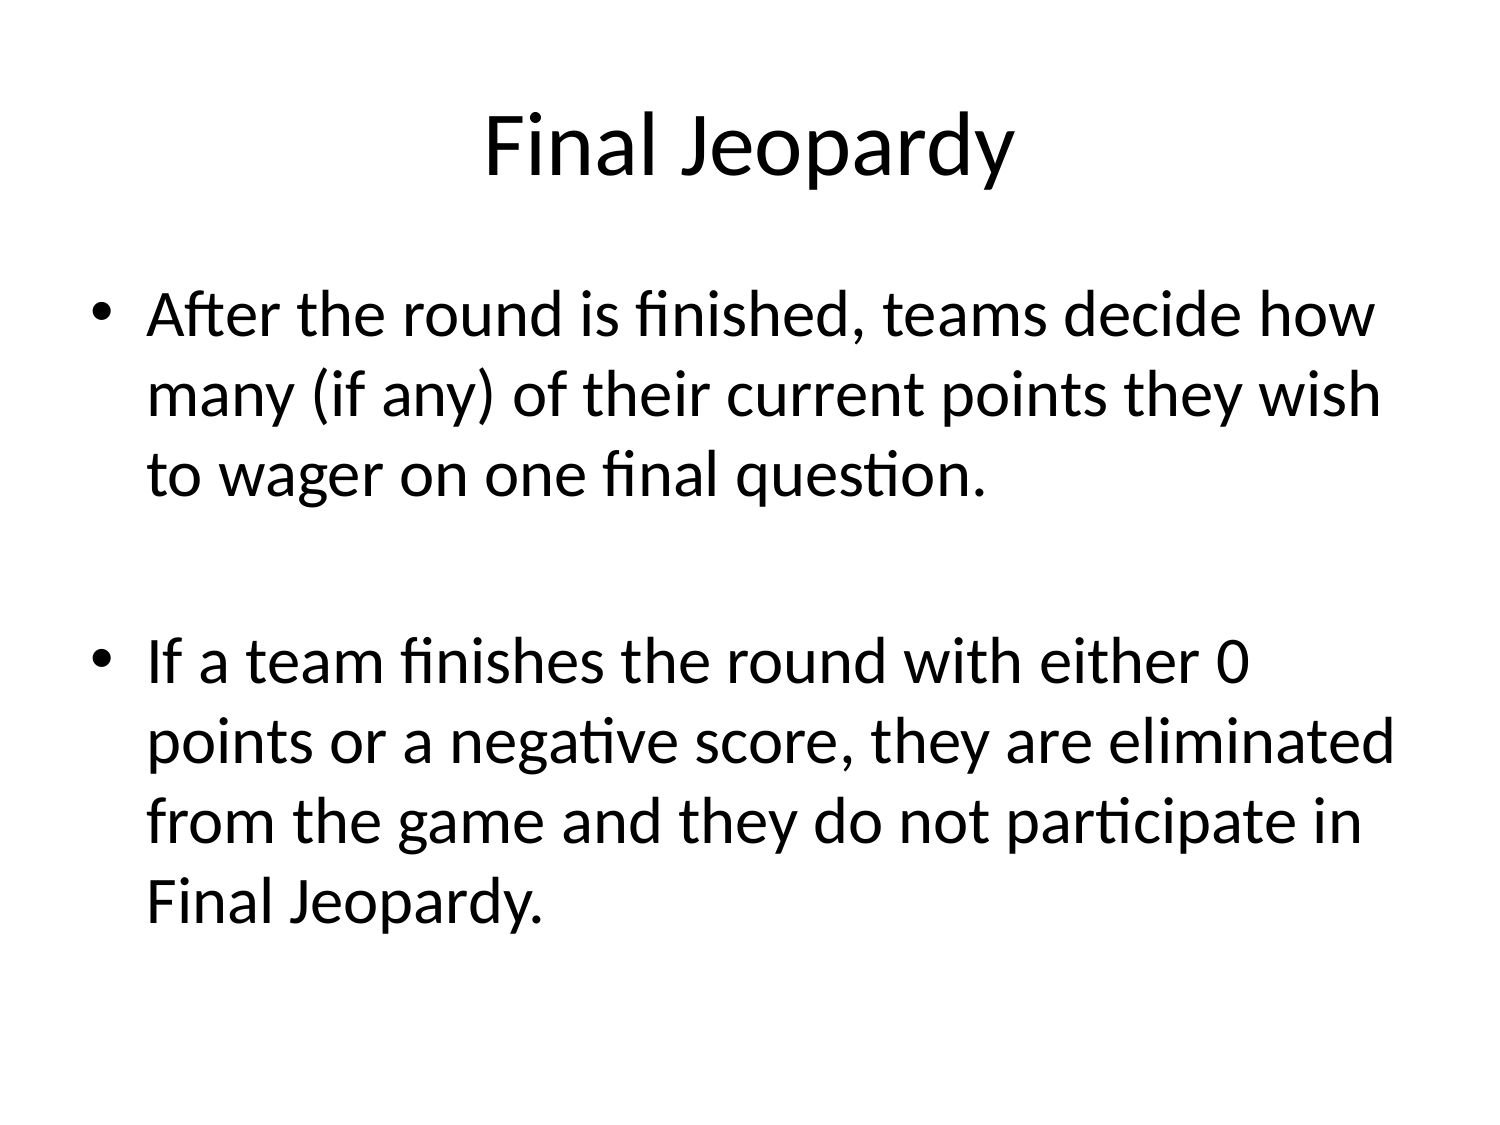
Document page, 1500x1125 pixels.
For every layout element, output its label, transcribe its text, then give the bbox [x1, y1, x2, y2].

title Final Jeopardy [75, 45, 1425, 233]
list After the round is finished, teams decide how many (if any) of their current points they wish to wager on one final question. If a team finishes the round with either 0 points or a negative score, they are eliminated from the game and they do not participate in Final Jeopardy. [75, 262, 1425, 1005]
